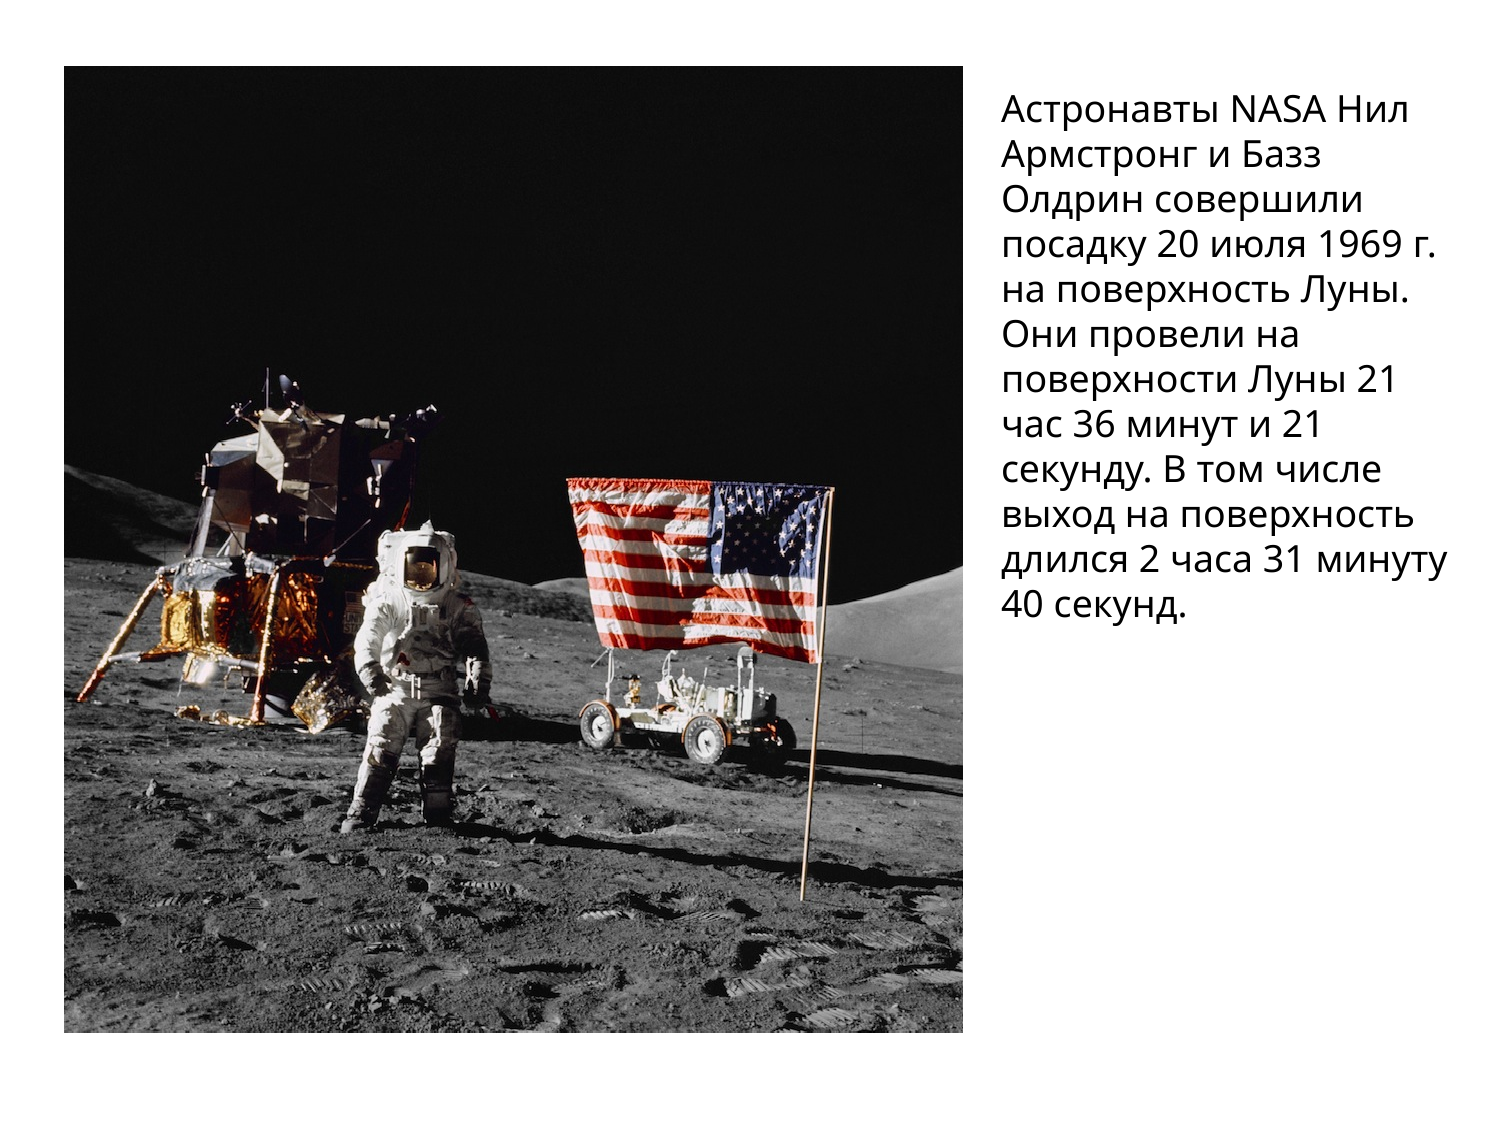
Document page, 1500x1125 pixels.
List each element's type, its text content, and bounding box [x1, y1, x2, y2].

picture [64, 66, 963, 1033]
text_box Астронавты NASA Нил Армстронг и Базз Олдрин совершили посадку 20 июля 1969 г. на поверхность Луны. Они провели на поверхности Луны 21 час 36 минут и 21 секунду. В том числе выход на поверхность длился 2 часа 31 минуту 40 секунд. [986, 78, 1471, 633]
